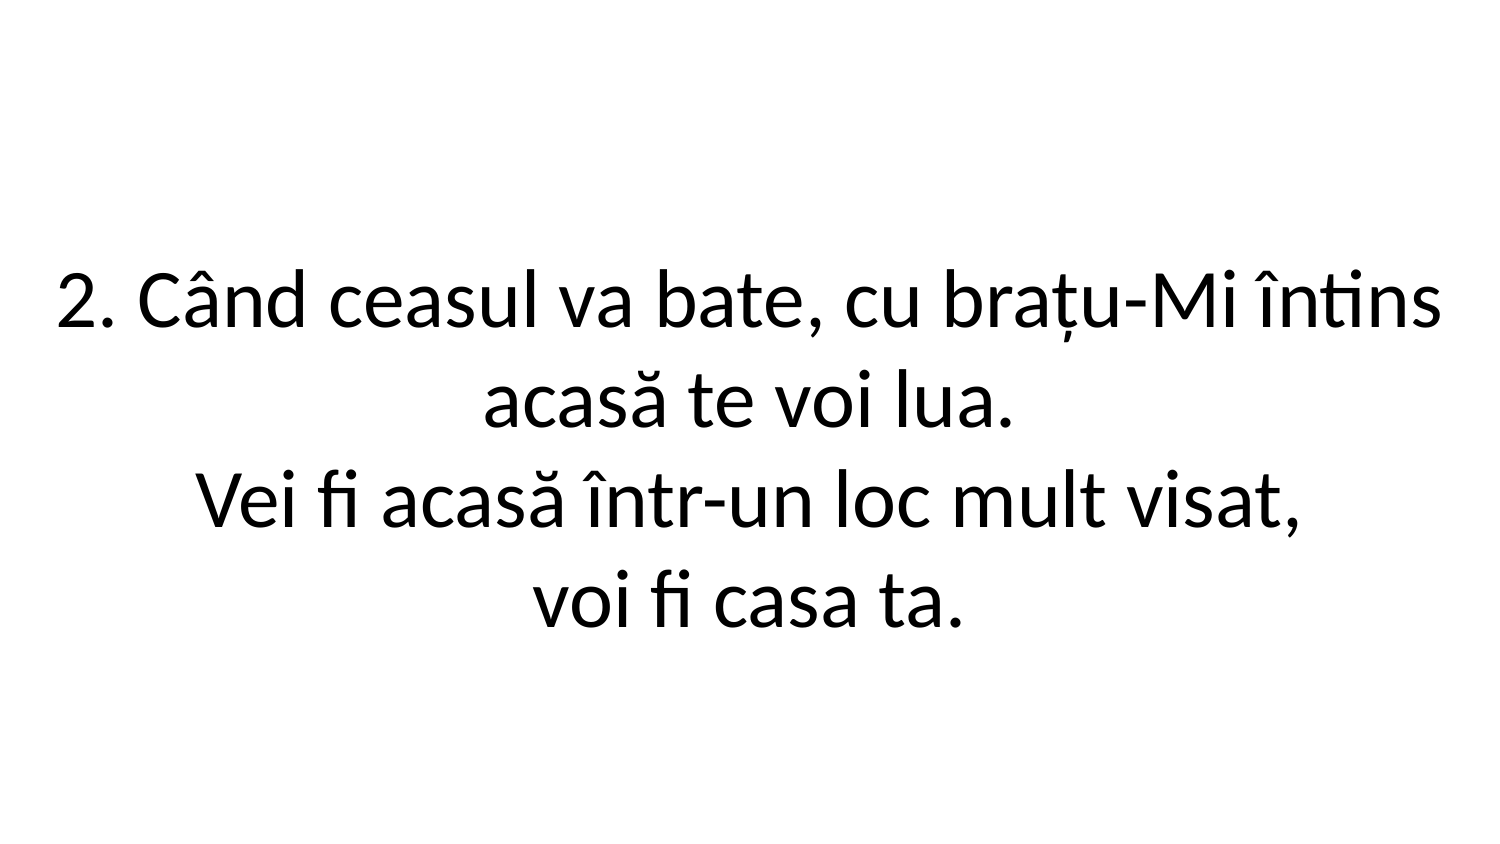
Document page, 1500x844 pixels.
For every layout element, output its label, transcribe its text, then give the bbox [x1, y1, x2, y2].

text_box 2. Când ceasul va bate, cu brațu-Mi întins acasă te voi lua. Vei fi acasă într-un loc mult visat, voi fi casa ta. [41, 192, 1459, 652]
